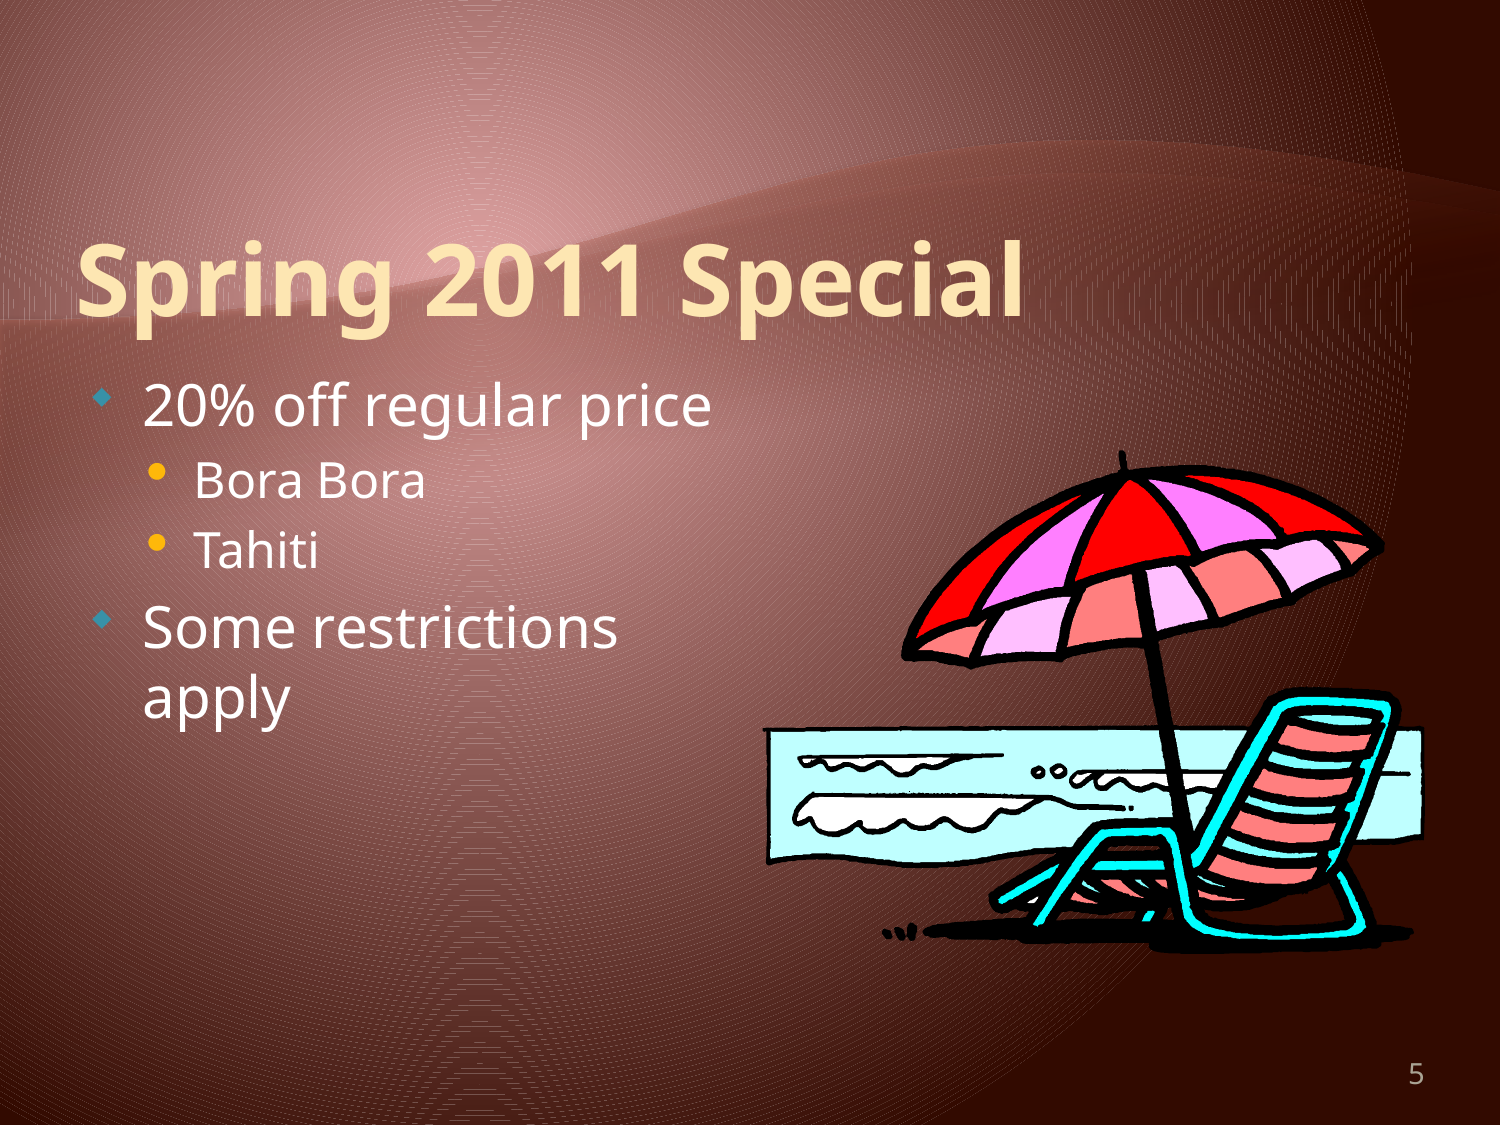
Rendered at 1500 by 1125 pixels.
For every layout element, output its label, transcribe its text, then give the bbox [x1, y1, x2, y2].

title Spring 2011 Special [75, 149, 1425, 338]
list 20% off regular price Bora Bora Tahiti Some restrictions apply [75, 360, 738, 700]
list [762, 450, 1426, 955]
slide_number 5 [1337, 1042, 1425, 1103]
